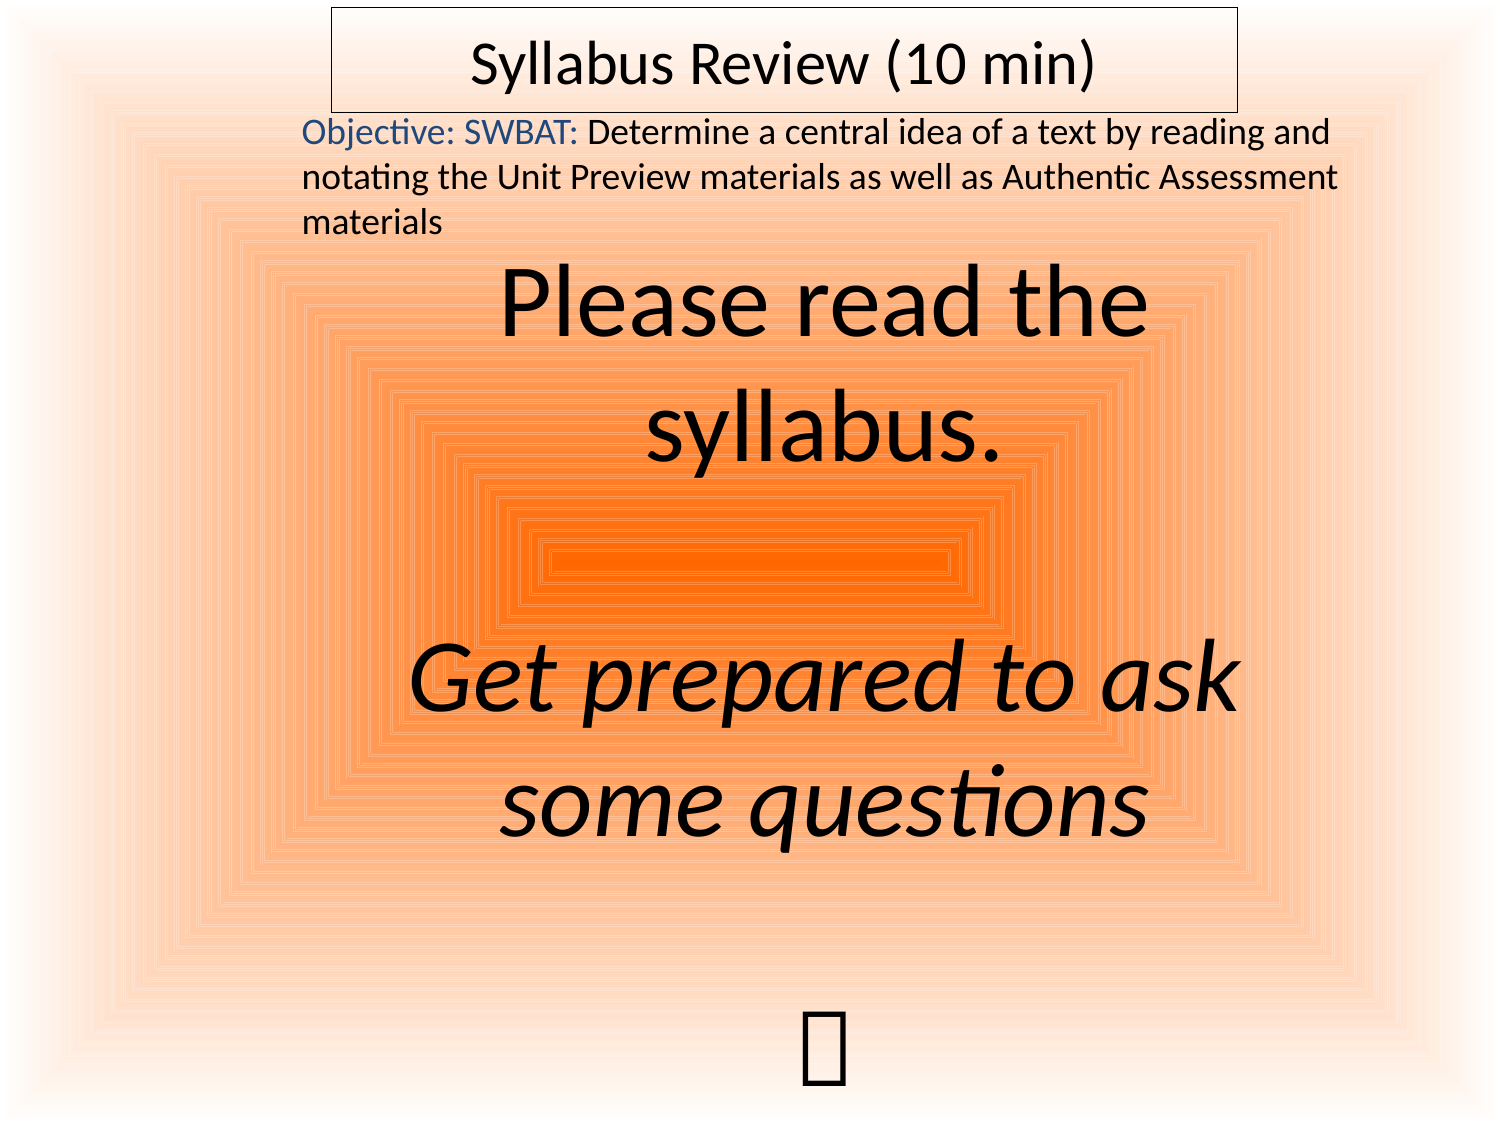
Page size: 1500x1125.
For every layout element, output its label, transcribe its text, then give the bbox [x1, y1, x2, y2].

text_box Please read the syllabus. Get prepared to ask some questions  [312, 224, 1338, 1115]
title Syllabus Review (10 min) [331, 7, 1238, 99]
text_box Objective: SWBAT: Determine a central idea of a text by reading and notating the Unit Preview materials as well as Authentic Assessment materials [108, 99, 1450, 295]
